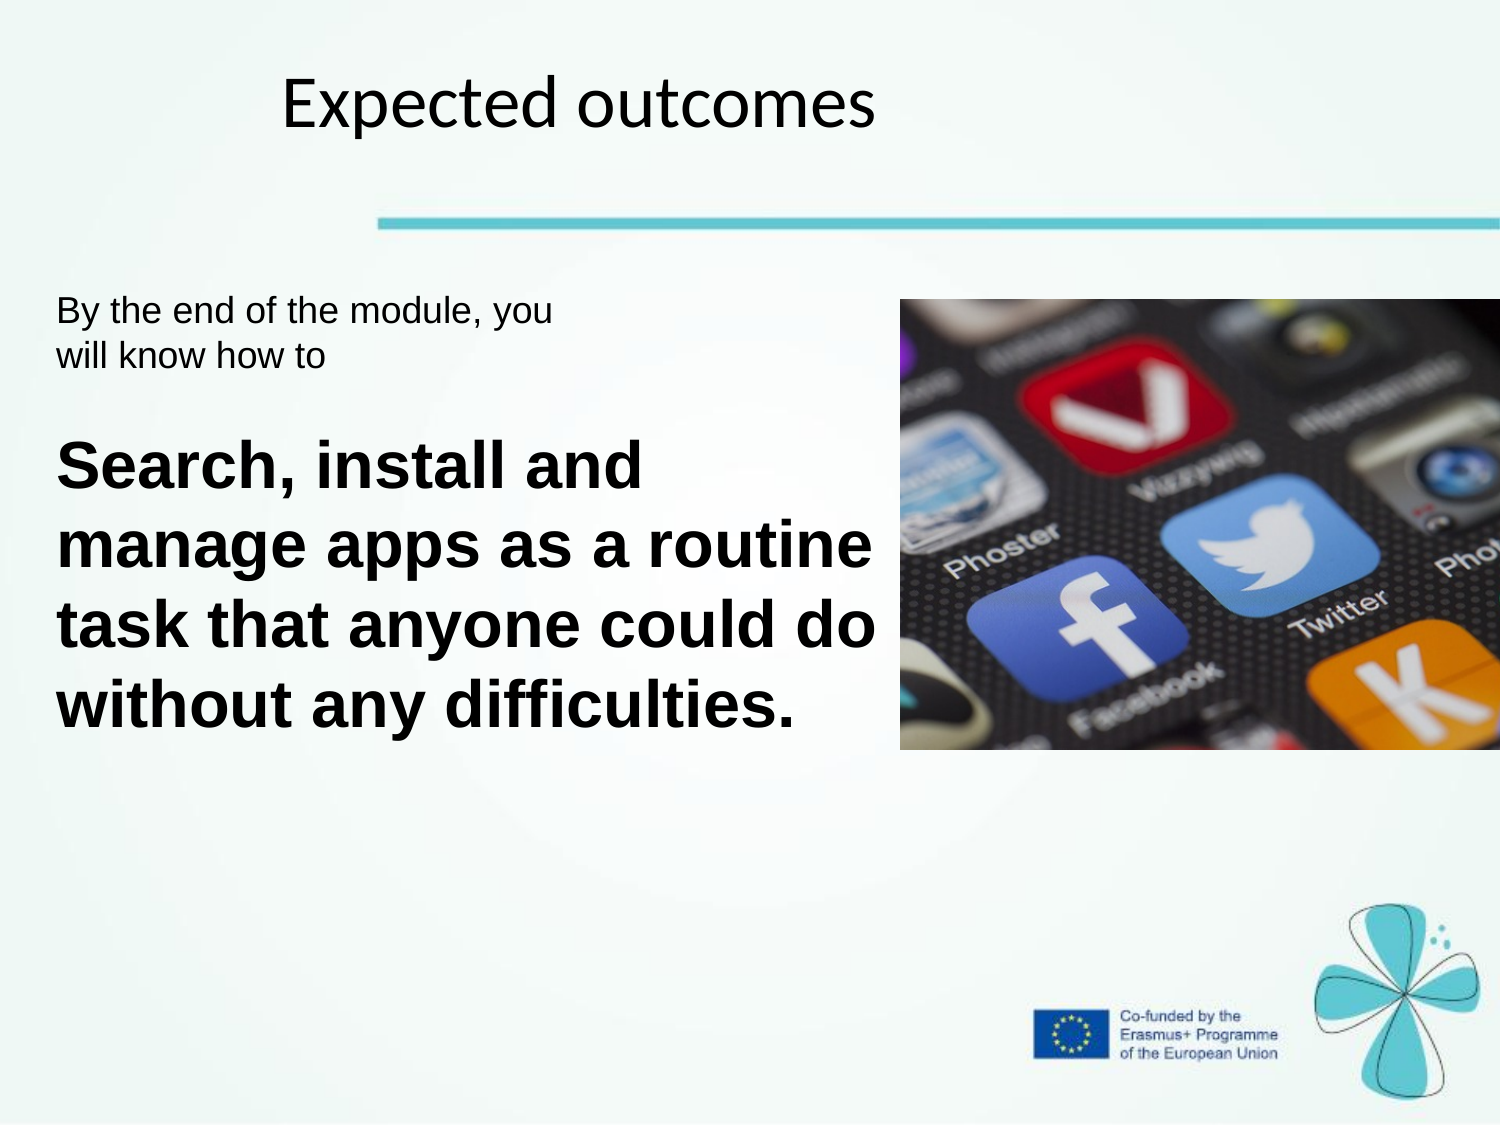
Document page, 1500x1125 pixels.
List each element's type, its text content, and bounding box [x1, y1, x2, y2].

text_box Expected outcomes [266, 45, 1500, 150]
text_box By the end of the module, you will know how to Search, install and manage apps as a routine task that anyone could do without any difficulties. [41, 278, 1481, 1044]
picture [0, 0, 1500, 1125]
